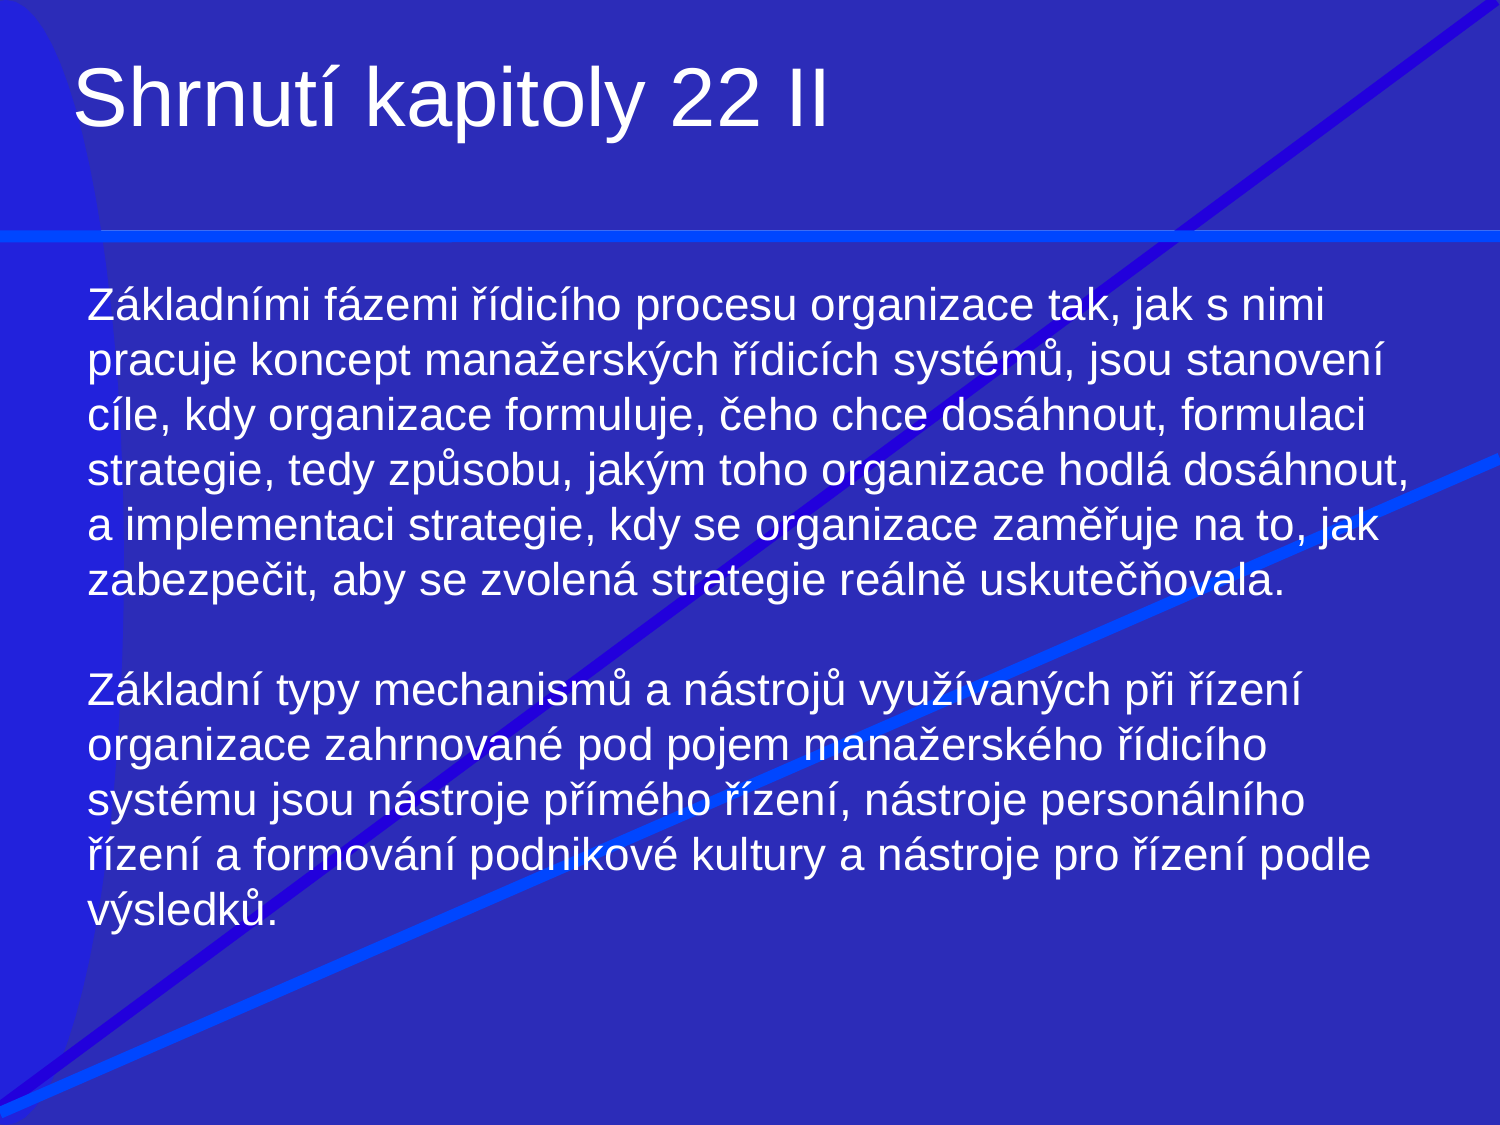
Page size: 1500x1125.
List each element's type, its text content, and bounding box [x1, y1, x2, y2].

list Základními fázemi řídicího procesu organizace tak, jak s nimi pracuje koncept manažerských řídicích systémů, jsou stanovení cíle, kdy organizace formuluje, čeho chce dosáhnout, formulaci strategie, tedy způsobu, jakým toho organizace hodlá dosáhnout, a implementaci strategie, kdy se organizace zaměřuje na to, jak zabezpečit, aby se zvolená strategie reálně uskutečňovala. Základní typy mechanismů a nástrojů využívaných při řízení organizace zahrnované pod pojem manažerského řídicího systému jsou nástroje přímého řízení, nástroje personálního řízení a formování podnikové kultury a nástroje pro řízení podle výsledků. [87, 275, 1413, 942]
title Shrnutí kapitoly 22 II [72, 43, 1428, 145]
